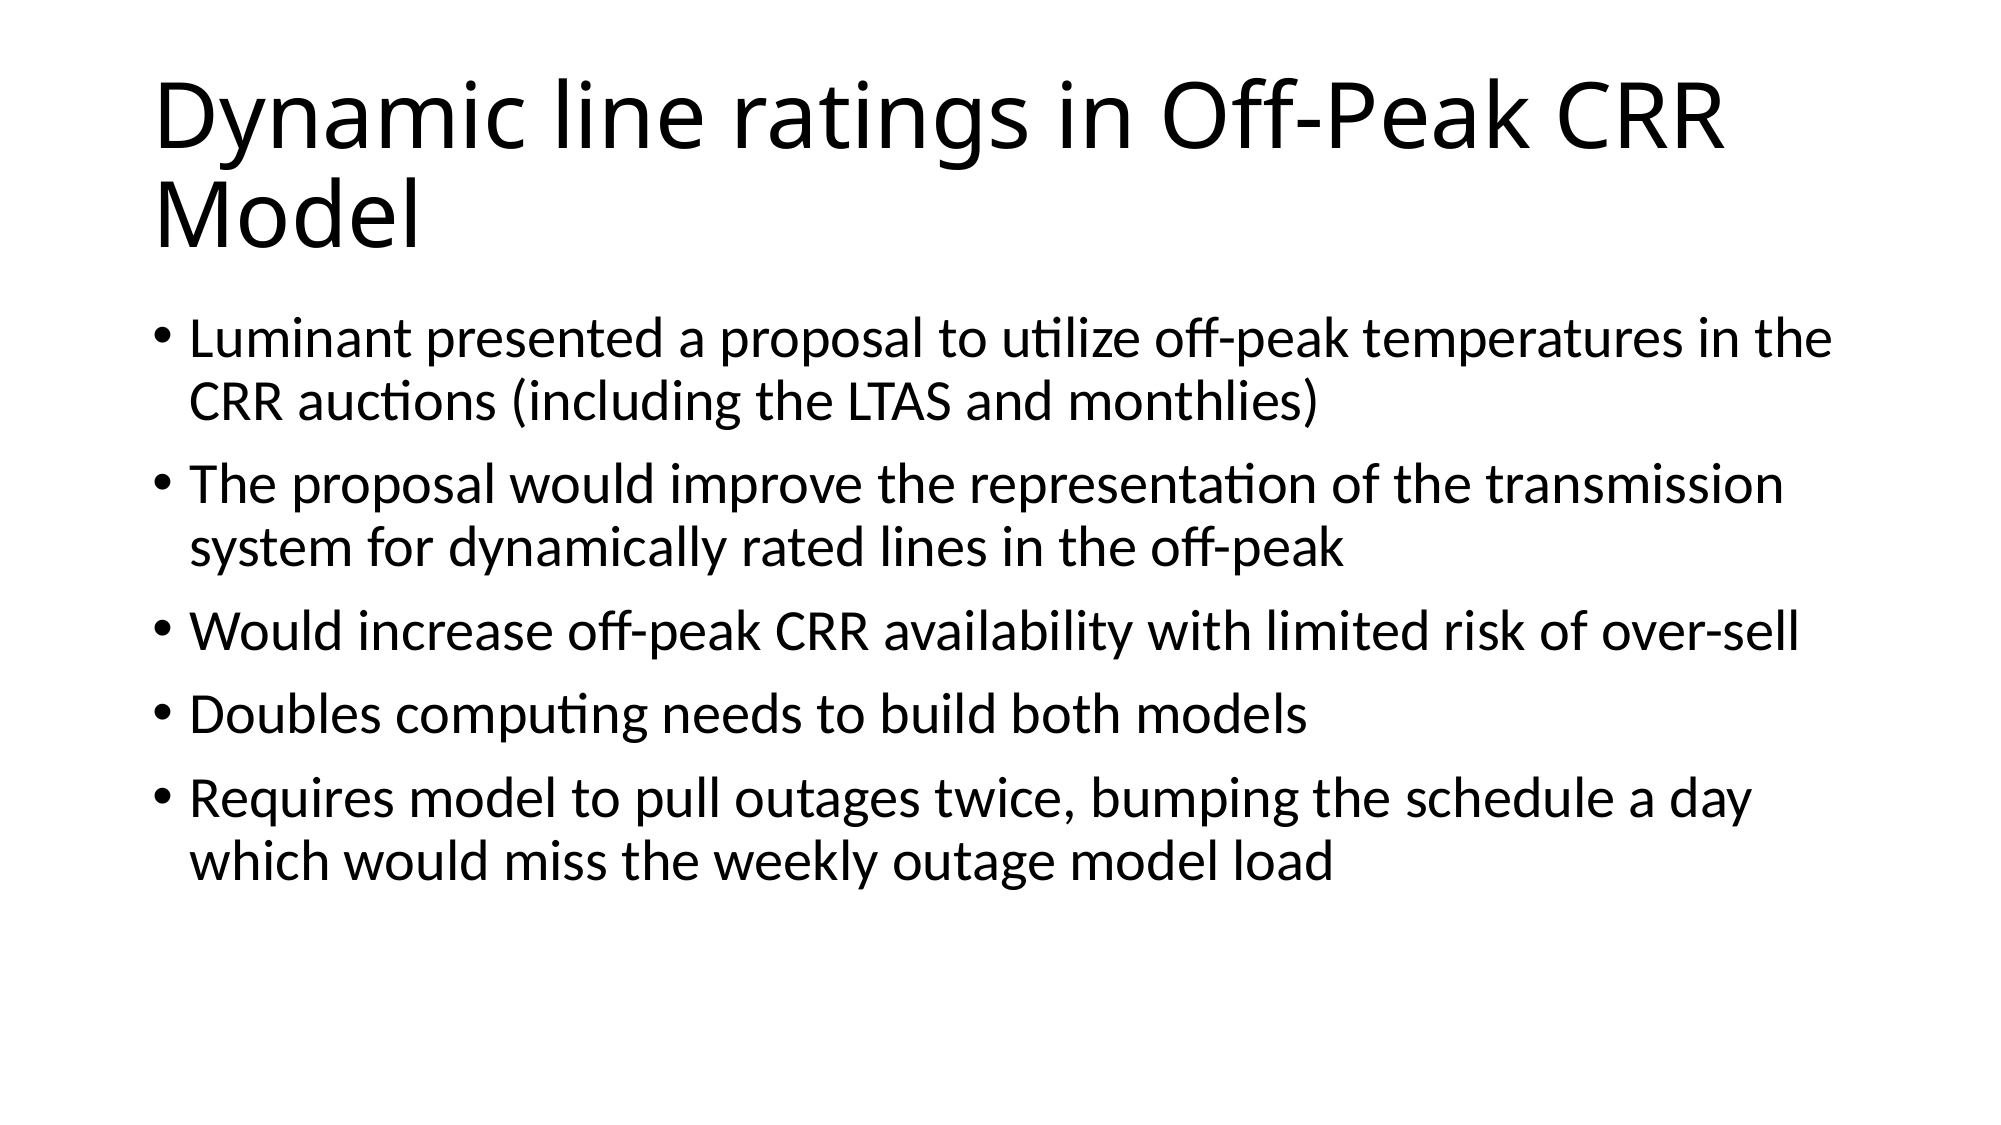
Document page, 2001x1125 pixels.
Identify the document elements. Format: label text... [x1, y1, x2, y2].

list Luminant presented a proposal to utilize off-peak temperatures in the CRR auctions (including the LTAS and monthlies) The proposal would improve the representation of the transmission system for dynamically rated lines in the off-peak Would increase off-peak CRR availability with limited risk of over-sell Doubles computing needs to build both models Requires model to pull outages twice, bumping the schedule a day which would miss the weekly outage model load [137, 299, 1863, 1014]
title Dynamic line ratings in Off-Peak CRR Model [137, 59, 1863, 278]
